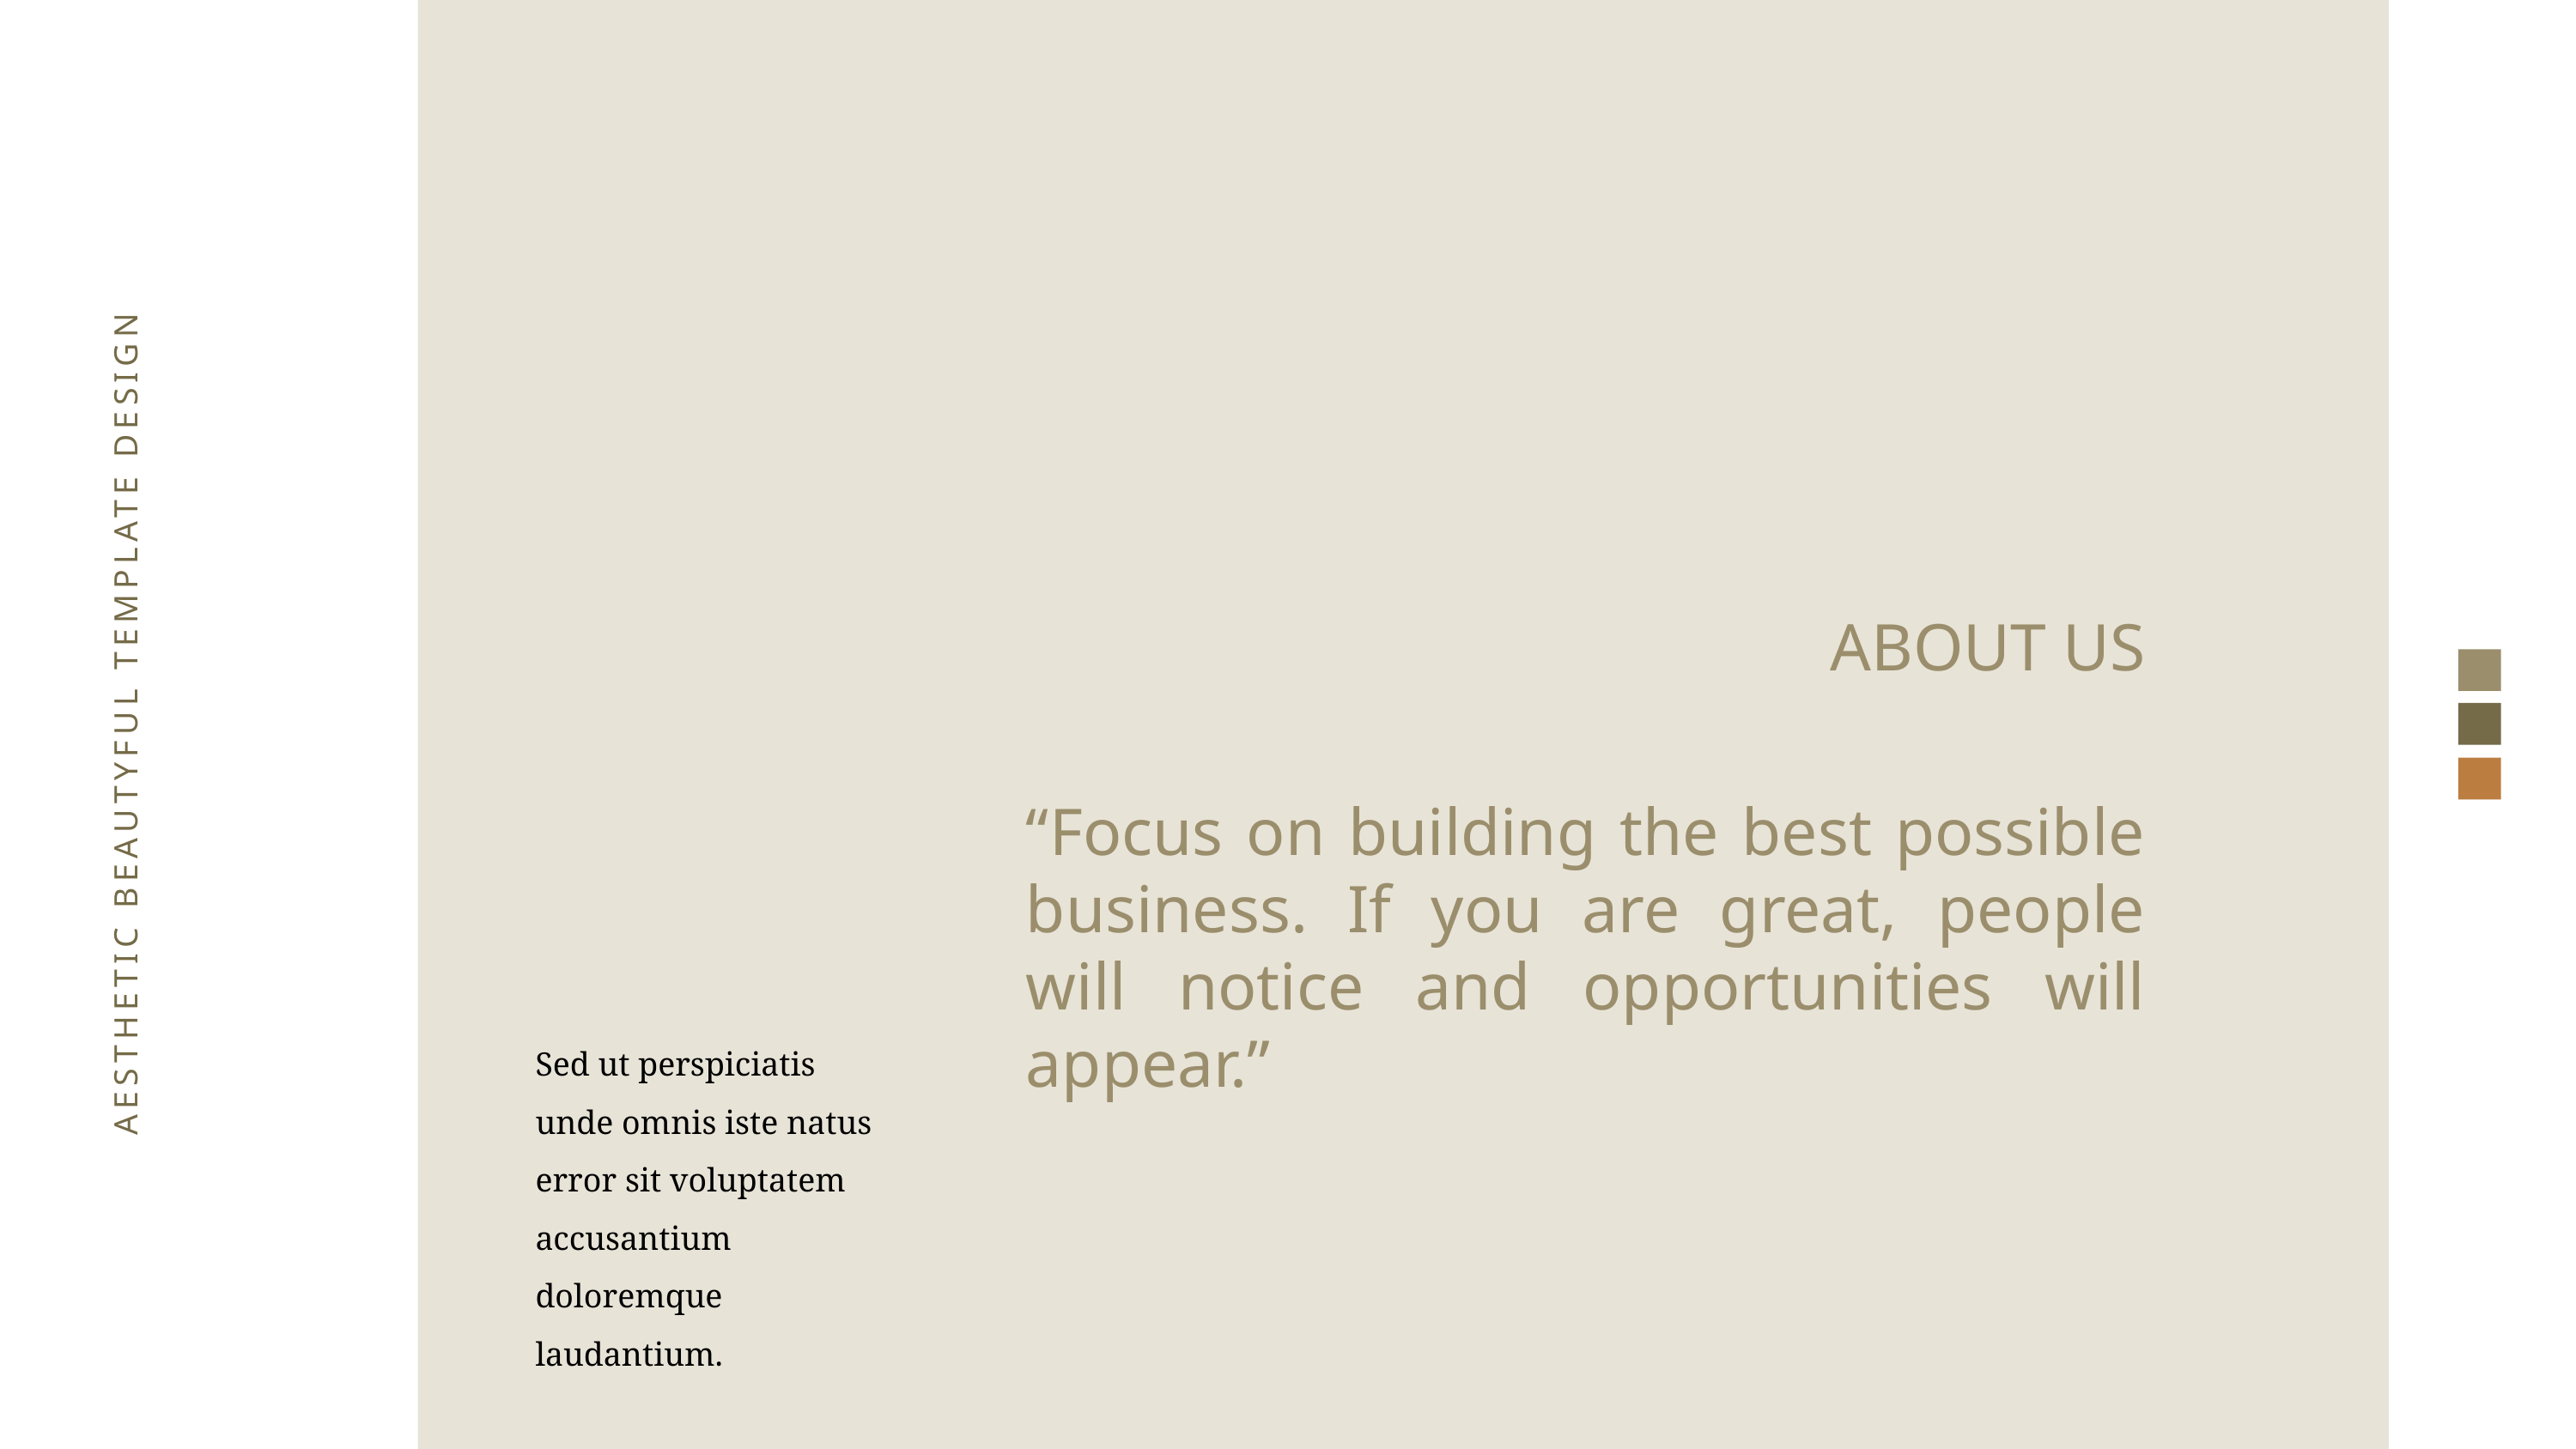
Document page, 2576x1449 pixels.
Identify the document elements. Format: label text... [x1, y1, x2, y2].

text_box [417, 0, 2390, 1449]
text_box “Focus on building the best possible business. If you are great, people will notice and opportunities will appear.” [1013, 784, 2159, 1106]
text_box ABOUT US [1194, 599, 2159, 690]
picture [240, 149, 1095, 882]
text_box AESTHETIC BEAUTYFUL TEMPLATE DESIGN [99, 189, 151, 1260]
text_box Sed ut perspiciatis unde omnis iste natus error sit voluptatem accusantium doloremque laudantium. [522, 1018, 909, 1379]
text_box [2458, 649, 2501, 800]
